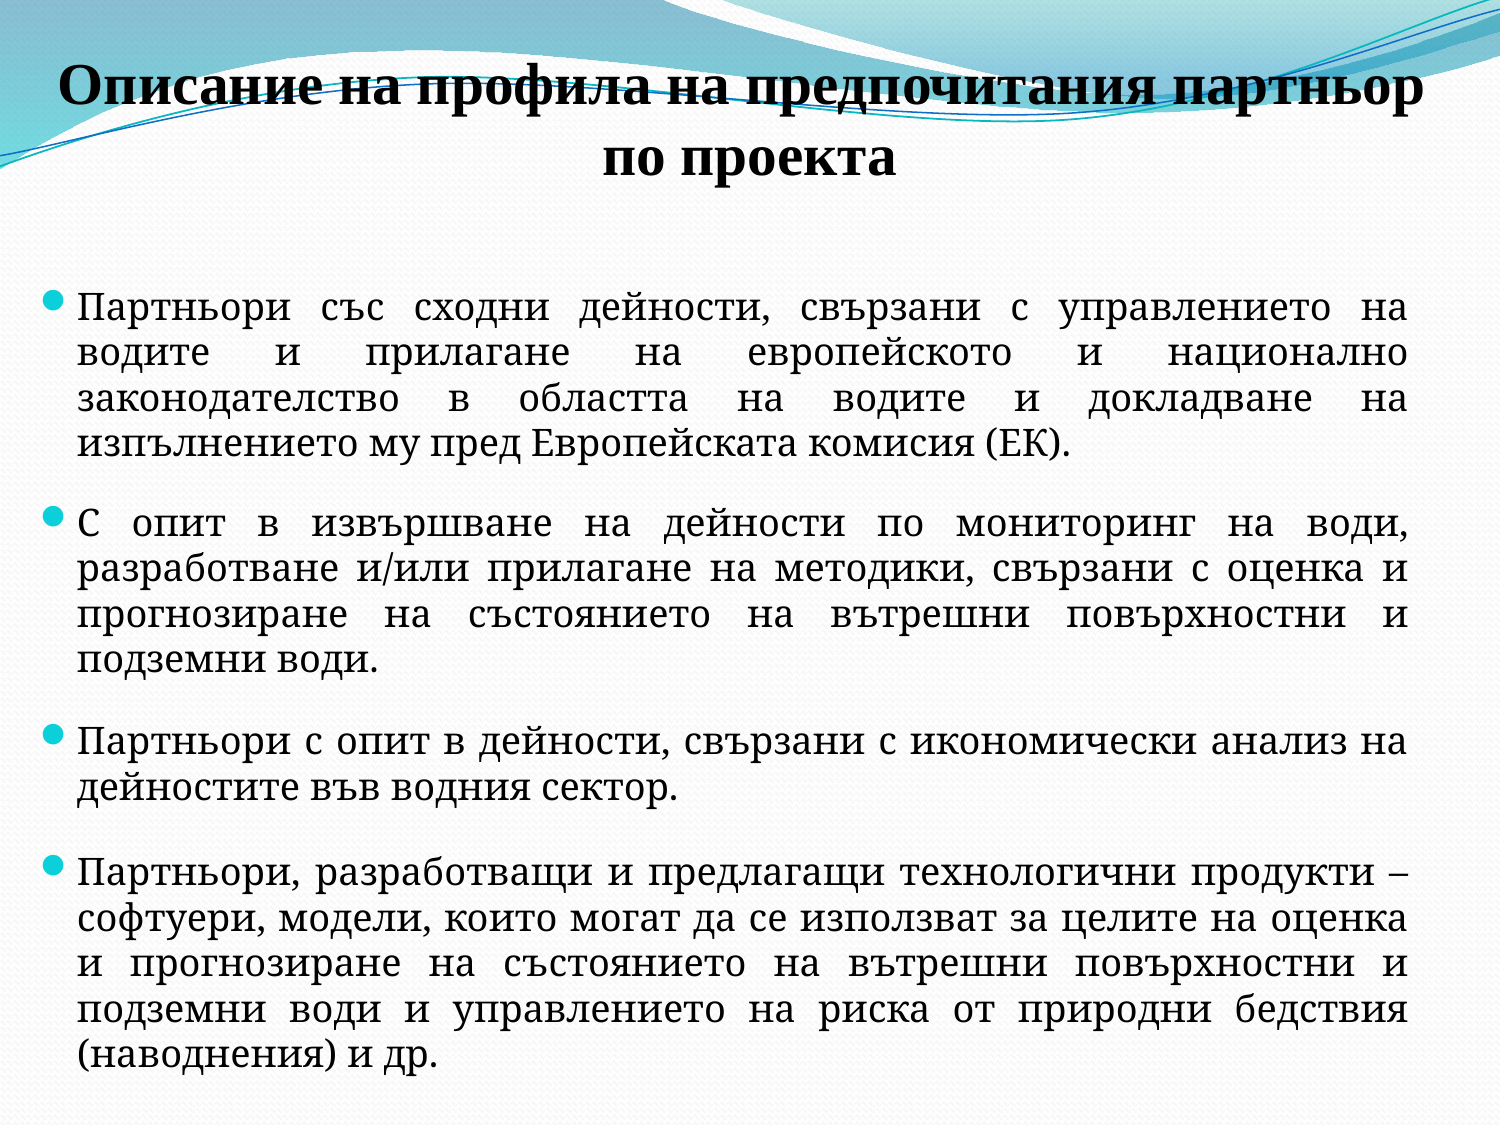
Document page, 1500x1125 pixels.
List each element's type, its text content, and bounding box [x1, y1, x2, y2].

list Партньори със сходни дейности, свързани с управлението на водите и прилагане на европейското и национално законодателство в областта на водите и докладване на изпълнението му пред Европейската комисия (ЕК). С опит в извършване на дейности по мониторинг на води, разработване и/или прилагане на методики, свързани с оценка и прогнозиране на състоянието на вътрешни повърхностни и подземни води. Партньори с опит в дейности, свързани с икономически анализ на дейностите във водния сектор. Партньори, разработващи и предлагащи технологични продукти – софтуери, модели, които могат да се използват за целите на оценка и прогнозиране на състоянието на вътрешни повърхностни и подземни води и управлението на риска от природни бедствия (наводнения) и др. [24, 275, 1425, 1088]
title Описание на профила на предпочитания партньор по проекта [0, 37, 1500, 188]
